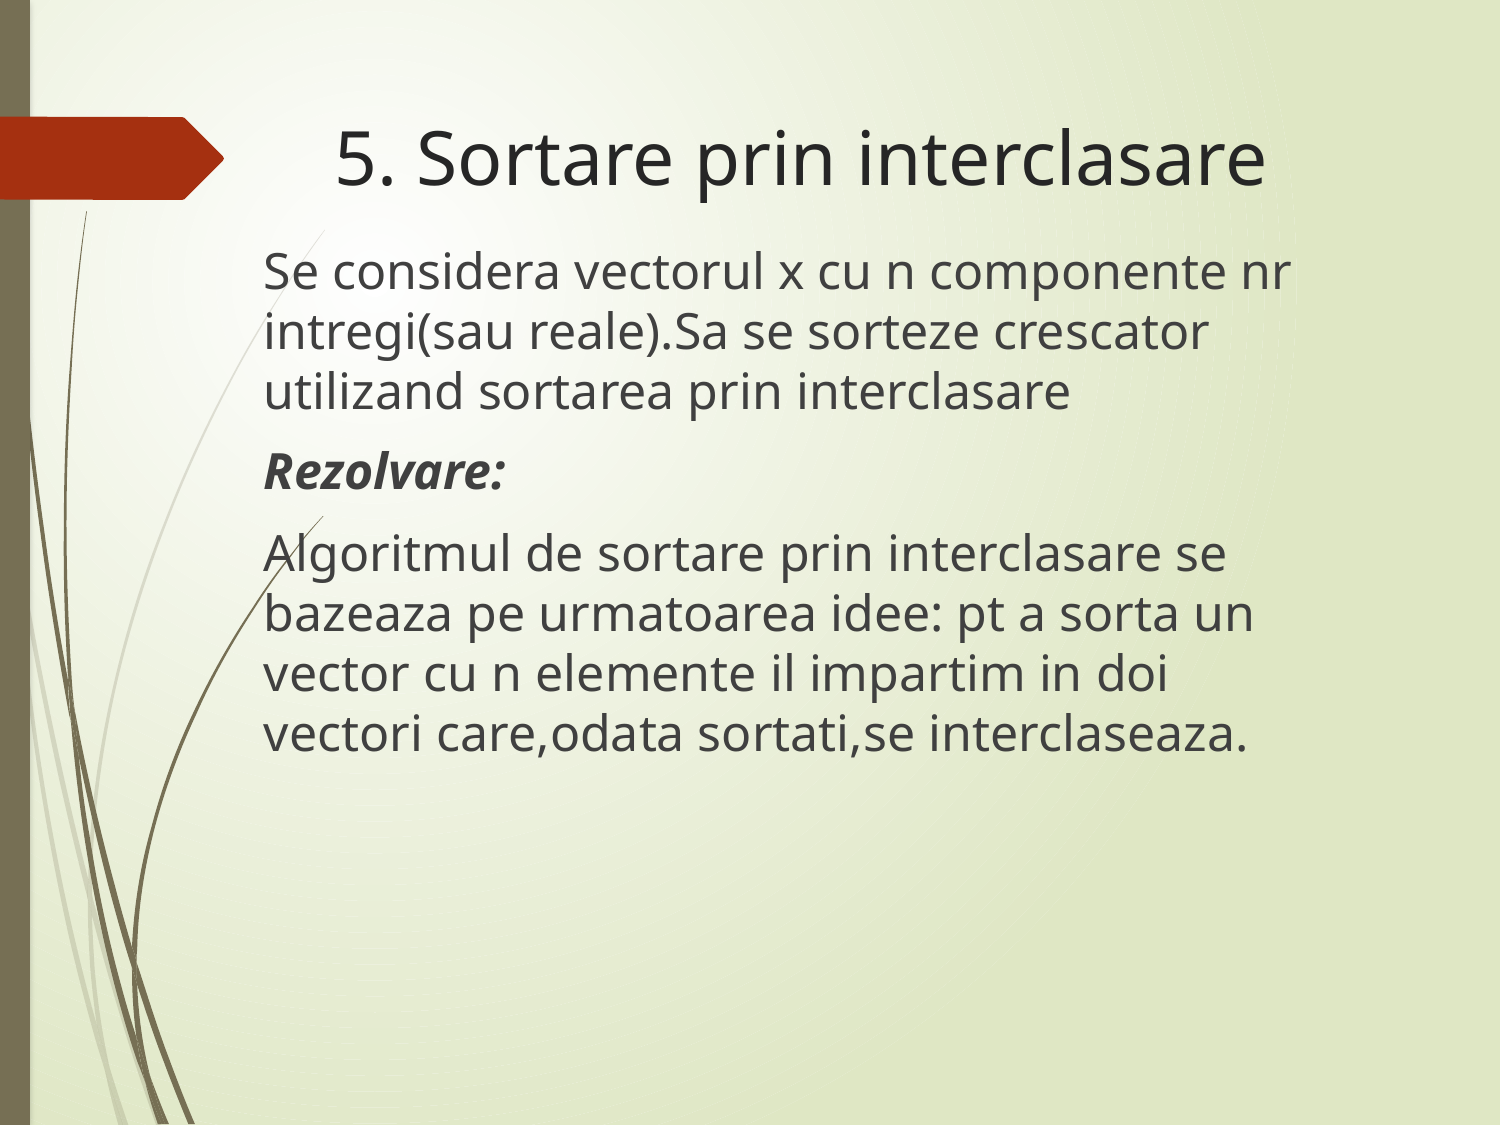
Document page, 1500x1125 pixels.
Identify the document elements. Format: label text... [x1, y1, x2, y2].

list Se considera vectorul x cu n componente nr intregi(sau reale).Sa se sorteze crescator utilizand sortarea prin interclasare Rezolvare: Algoritmul de sortare prin interclasare se bazeaza pe urmatoarea idee: pt a sorta un vector cu n elemente il impartim in doi vectori care,odata sortati,se interclaseaza. [230, 231, 1347, 882]
title 5. Sortare prin interclasare [319, 102, 1400, 313]
